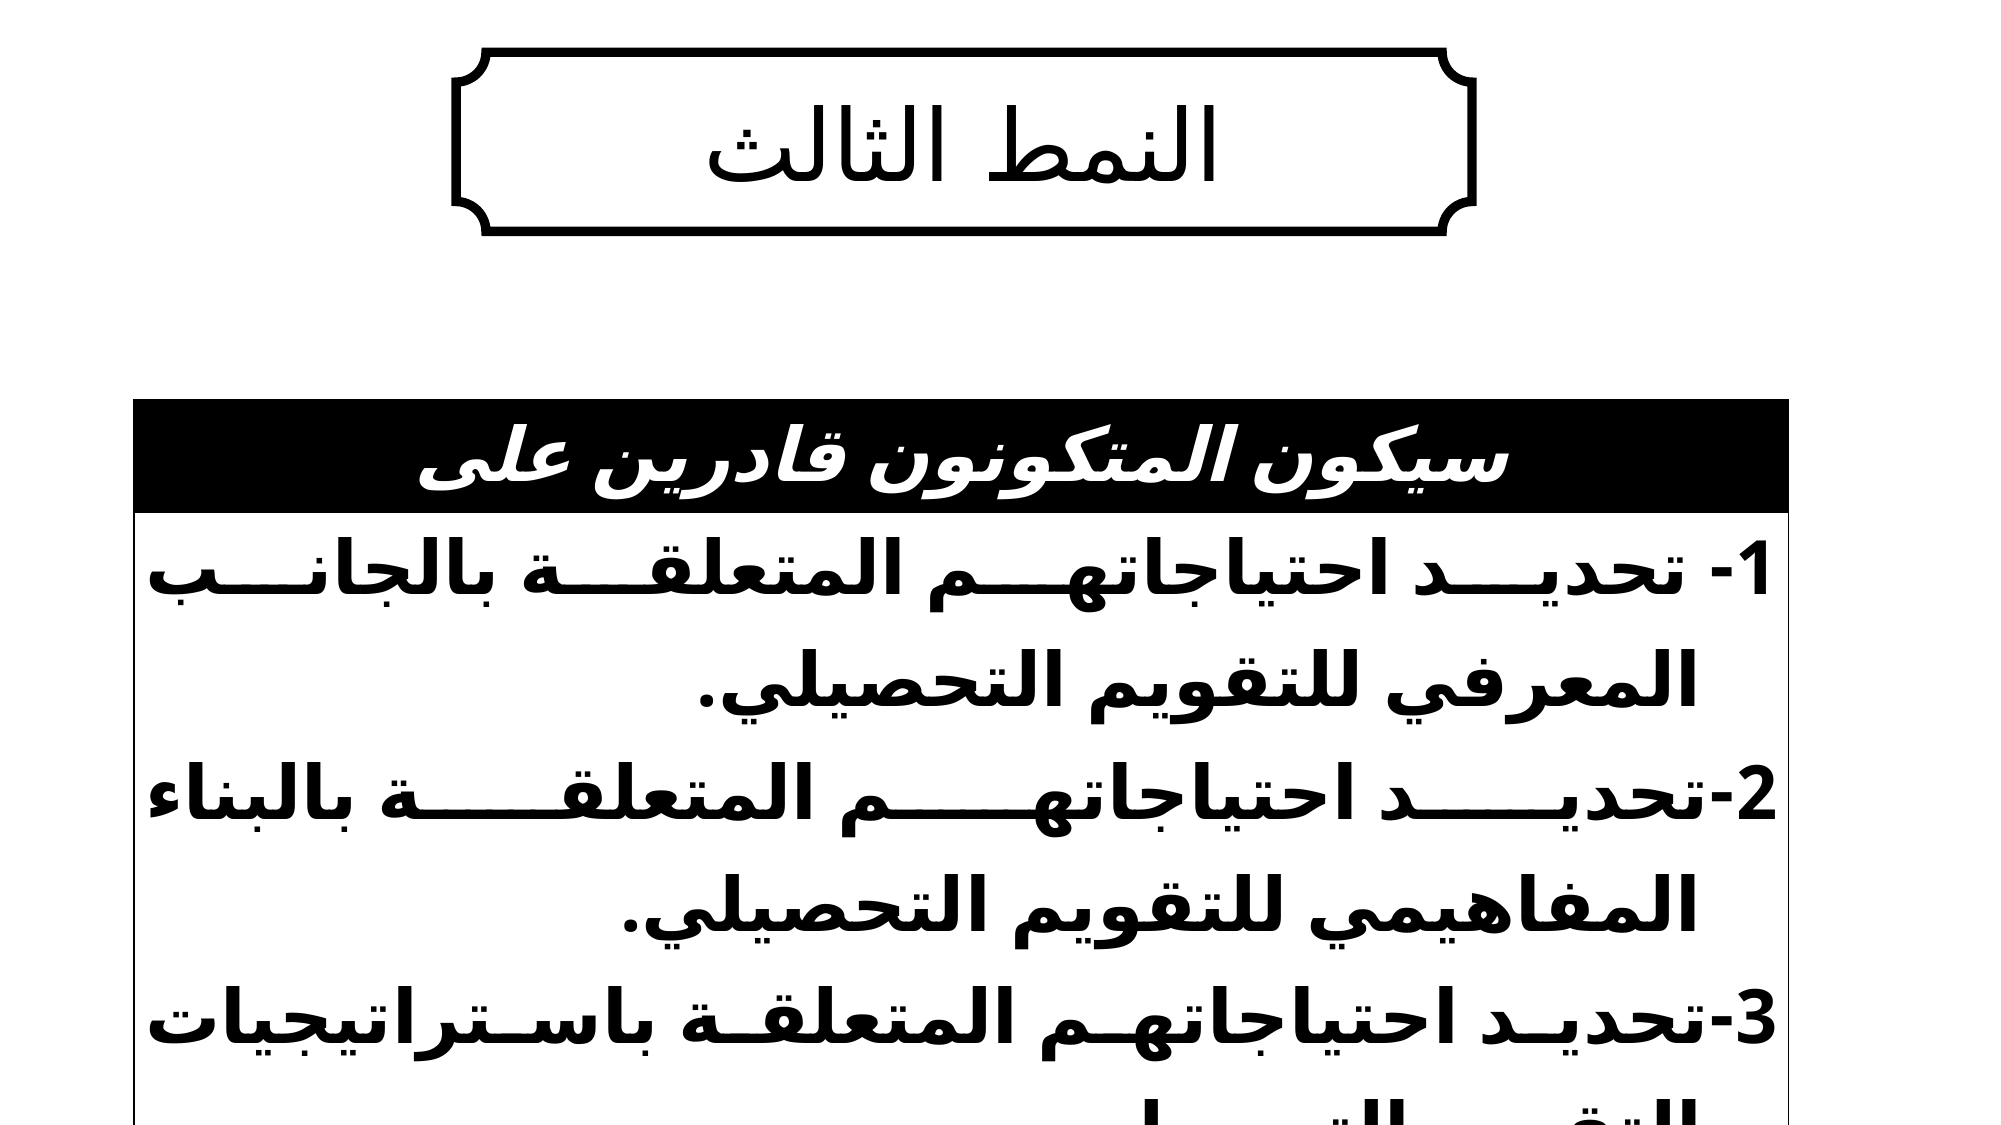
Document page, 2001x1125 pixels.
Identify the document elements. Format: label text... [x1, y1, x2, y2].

text_box النمط الثالث [455, 51, 1474, 233]
table_cell 1- تحديد احتياجاتهم المتعلقة بالجانب المعرفي للتقويم التحصيلي. 2-تحديد احتياجاتهم المتعلقة بالبناء المفاهيمي للتقويم التحصيلي. 3-تحديد احتياجاتهم المتعلقة باستراتيجيات التقويم التحصيلي. [135, 513, 1788, 1125]
table_header سيكون المتكونون قادرين على [135, 401, 1788, 512]
